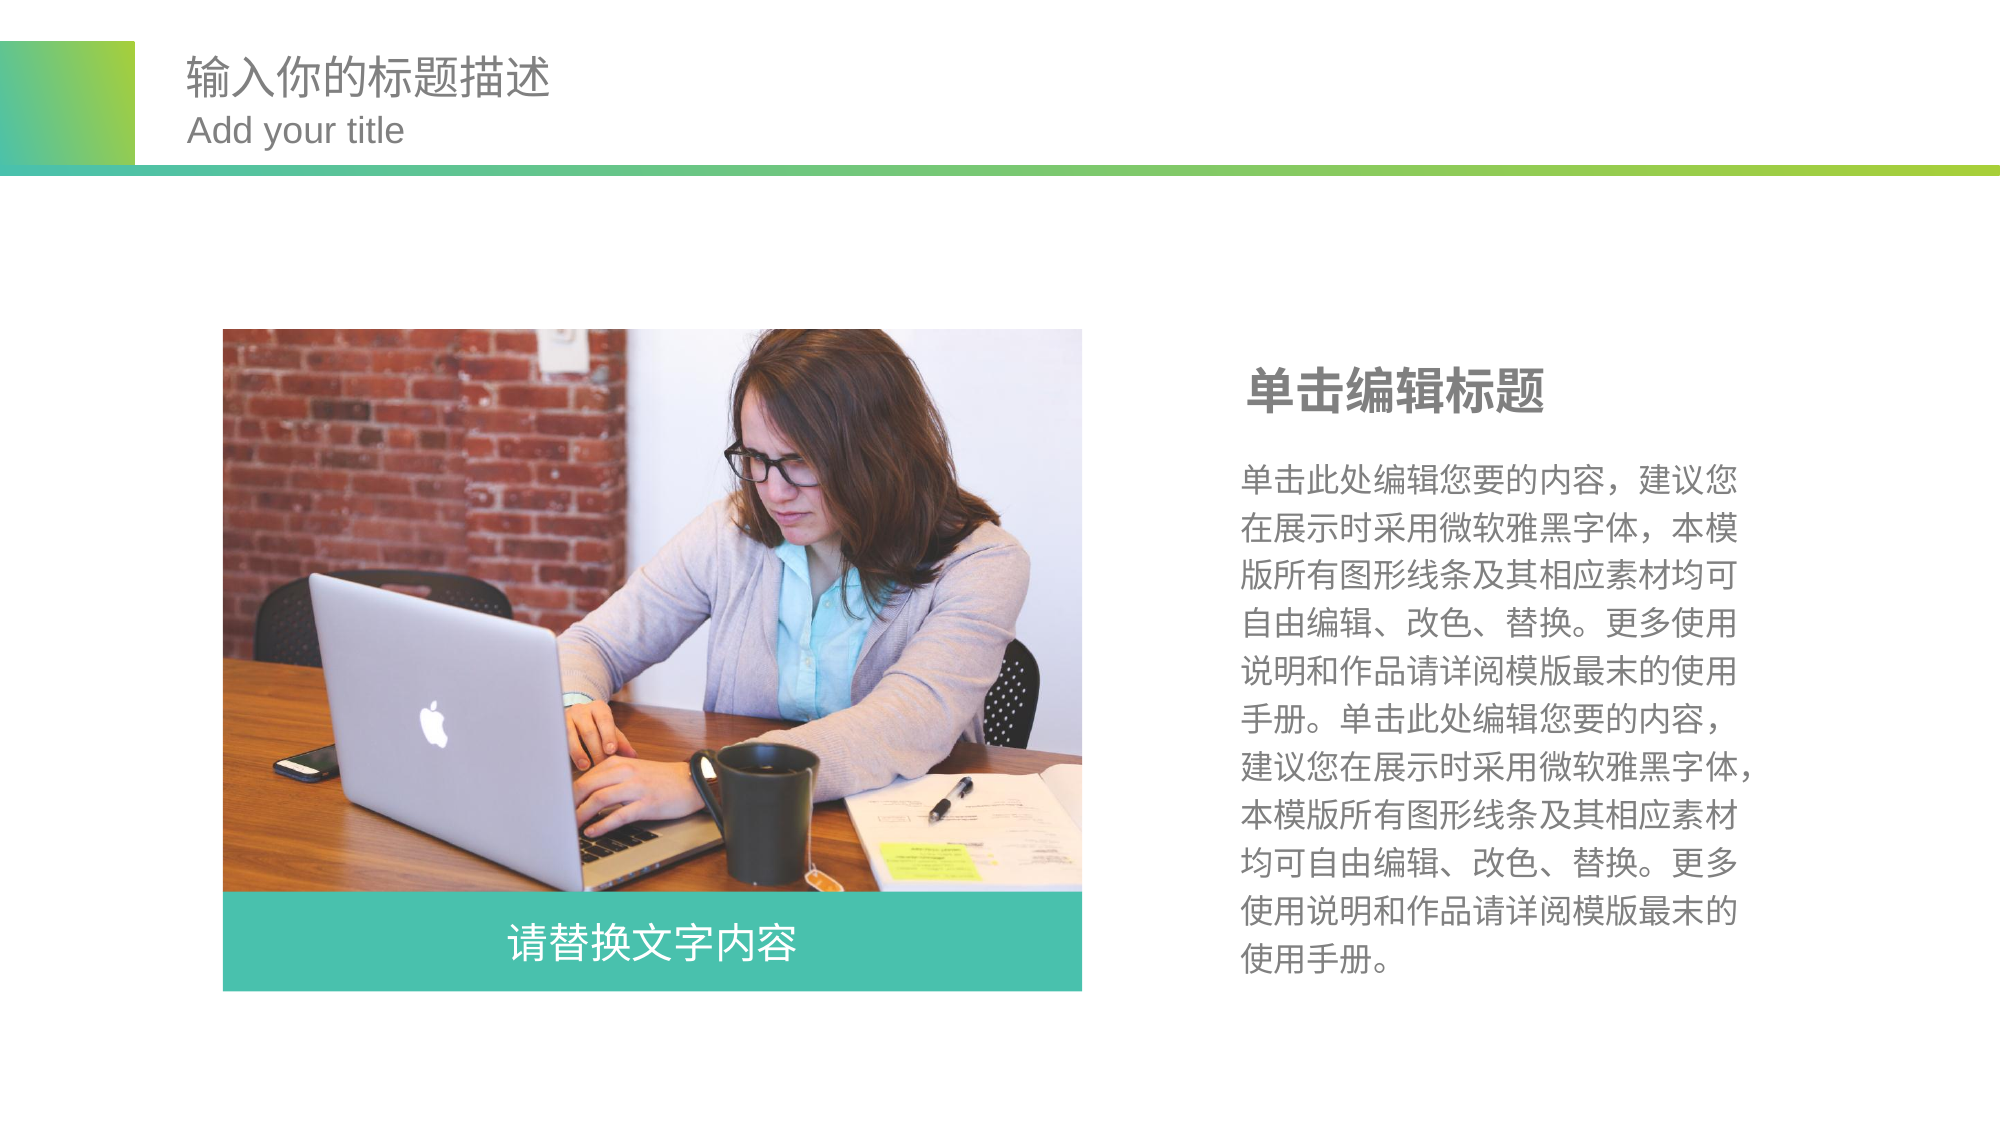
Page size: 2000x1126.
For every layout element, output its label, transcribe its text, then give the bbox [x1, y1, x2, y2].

text_box 单击此处编辑您要的内容，建议您在展示时采用微软雅黑字体，本模版所有图形线条及其相应素材均可自由编辑、改色、替换。更多使用说明和作品请详阅模版最末的使用手册。单击此处编辑您要的内容，建议您在展示时采用微软雅黑字体，本模版所有图形线条及其相应素材均可自由编辑、改色、替换。更多使用说明和作品请详阅模版最末的使用手册。 [1240, 450, 1743, 1033]
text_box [0, 41, 2000, 177]
text_box 请替换文字内容 [221, 890, 1084, 993]
text_box 单击编辑标题 [1245, 359, 1560, 420]
text_box [222, 329, 1083, 890]
